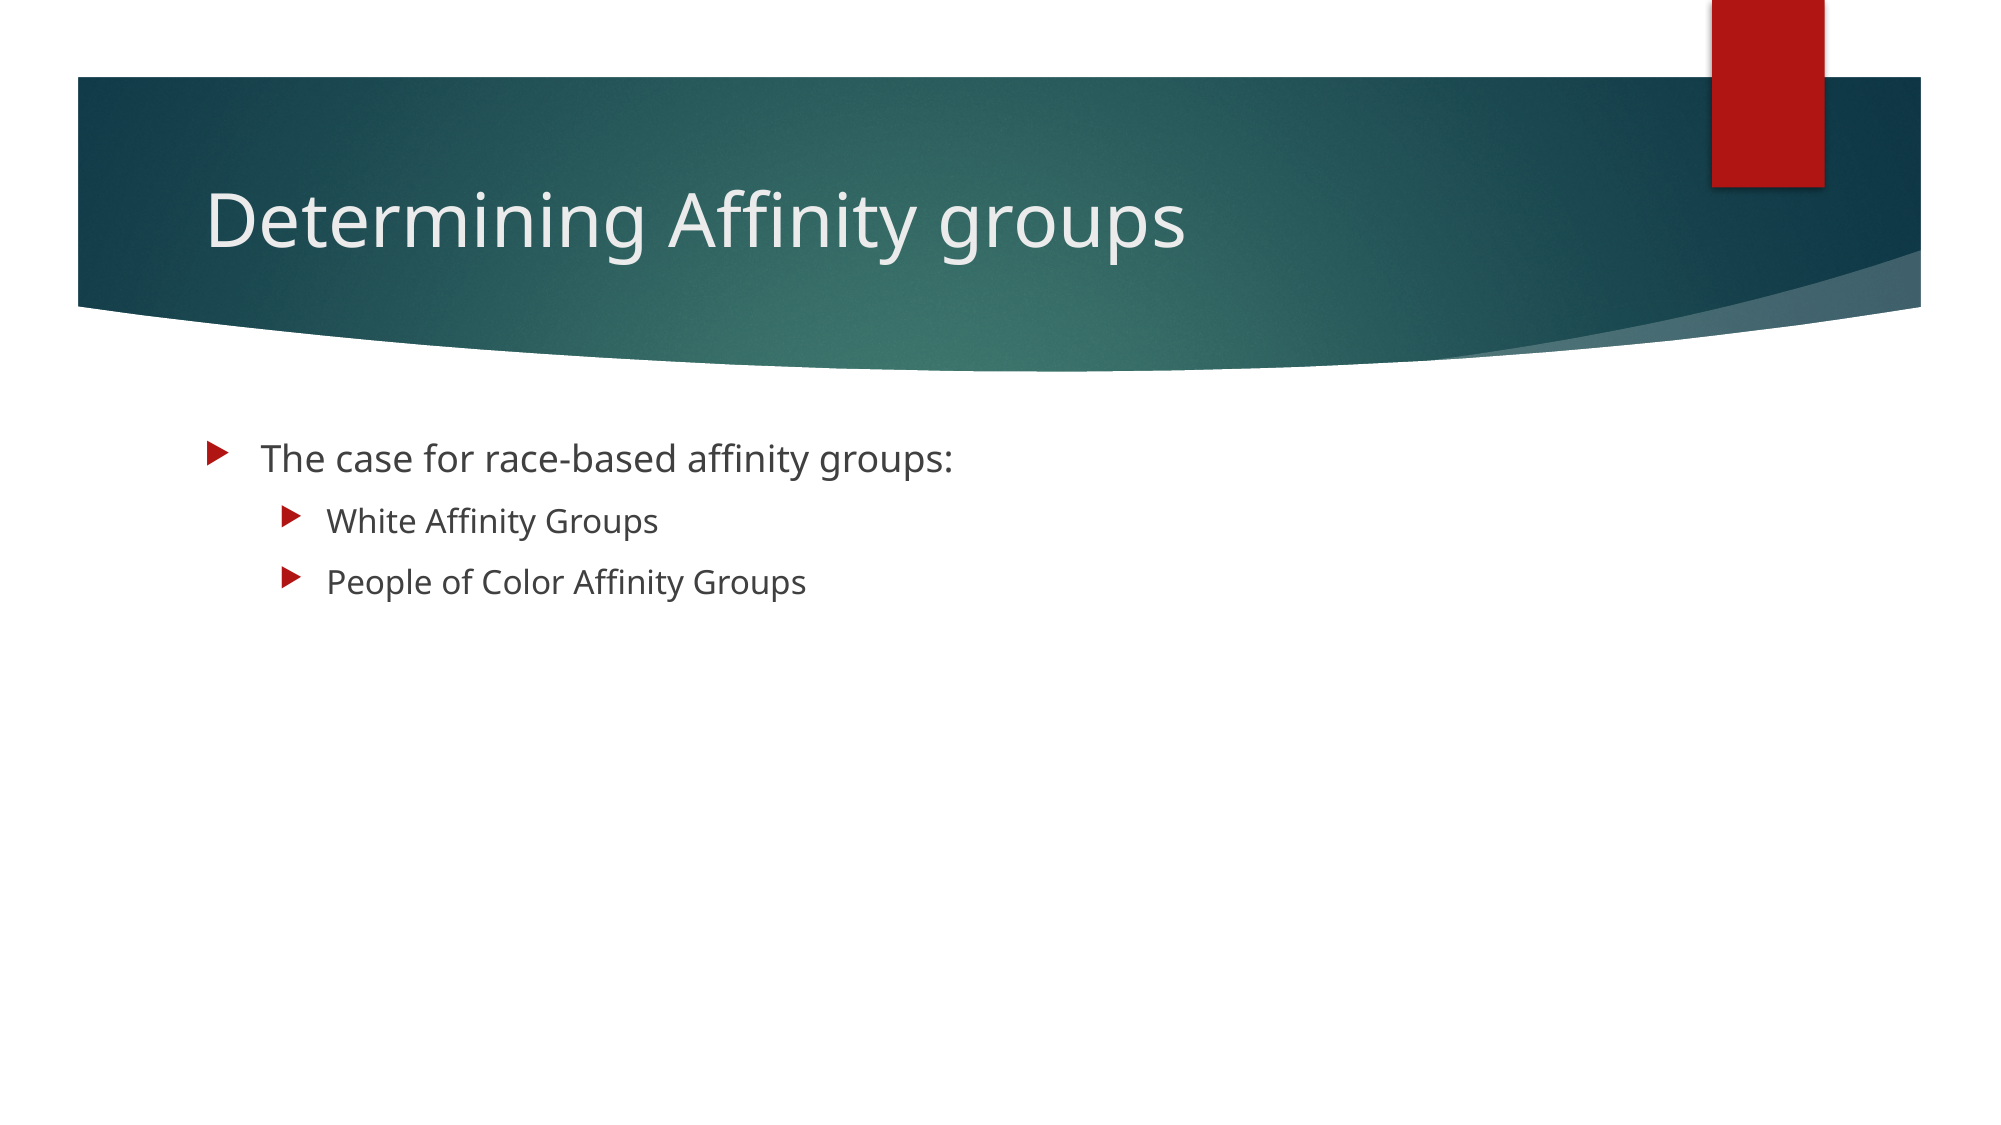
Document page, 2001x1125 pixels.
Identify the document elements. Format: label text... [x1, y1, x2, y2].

list The case for race-based affinity groups: White Affinity Groups People of Color Affinity Groups [189, 427, 1638, 988]
title Determining Affinity groups [189, 159, 1638, 276]
